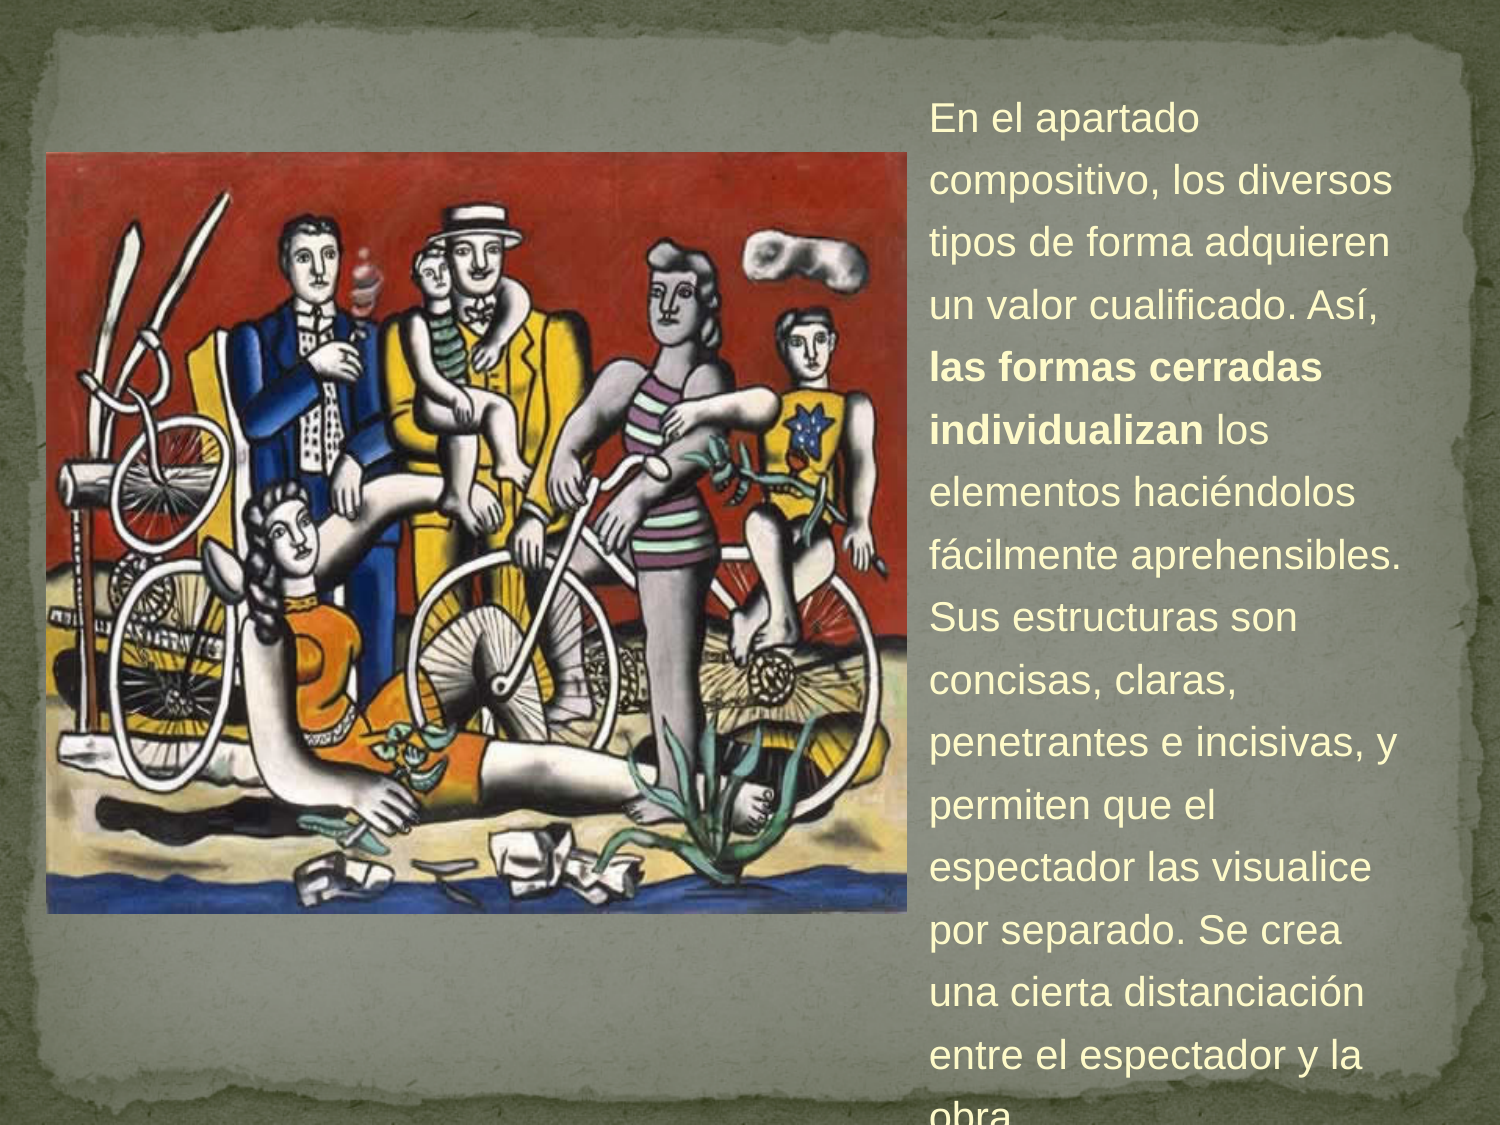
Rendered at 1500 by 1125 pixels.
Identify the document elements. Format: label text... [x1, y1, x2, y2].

list En el apartado compositivo, los diversos tipos de forma adquieren un valor cualificado. Así, las formas cerradas individualizan los elementos haciéndolos fácilmente aprehensibles. Sus estructuras son concisas, claras, penetrantes e incisivas, y permiten que el espectador las visualice por separado. Se crea una cierta distanciación entre el espectador y la obra. [914, 70, 1438, 1067]
picture [46, 152, 907, 914]
